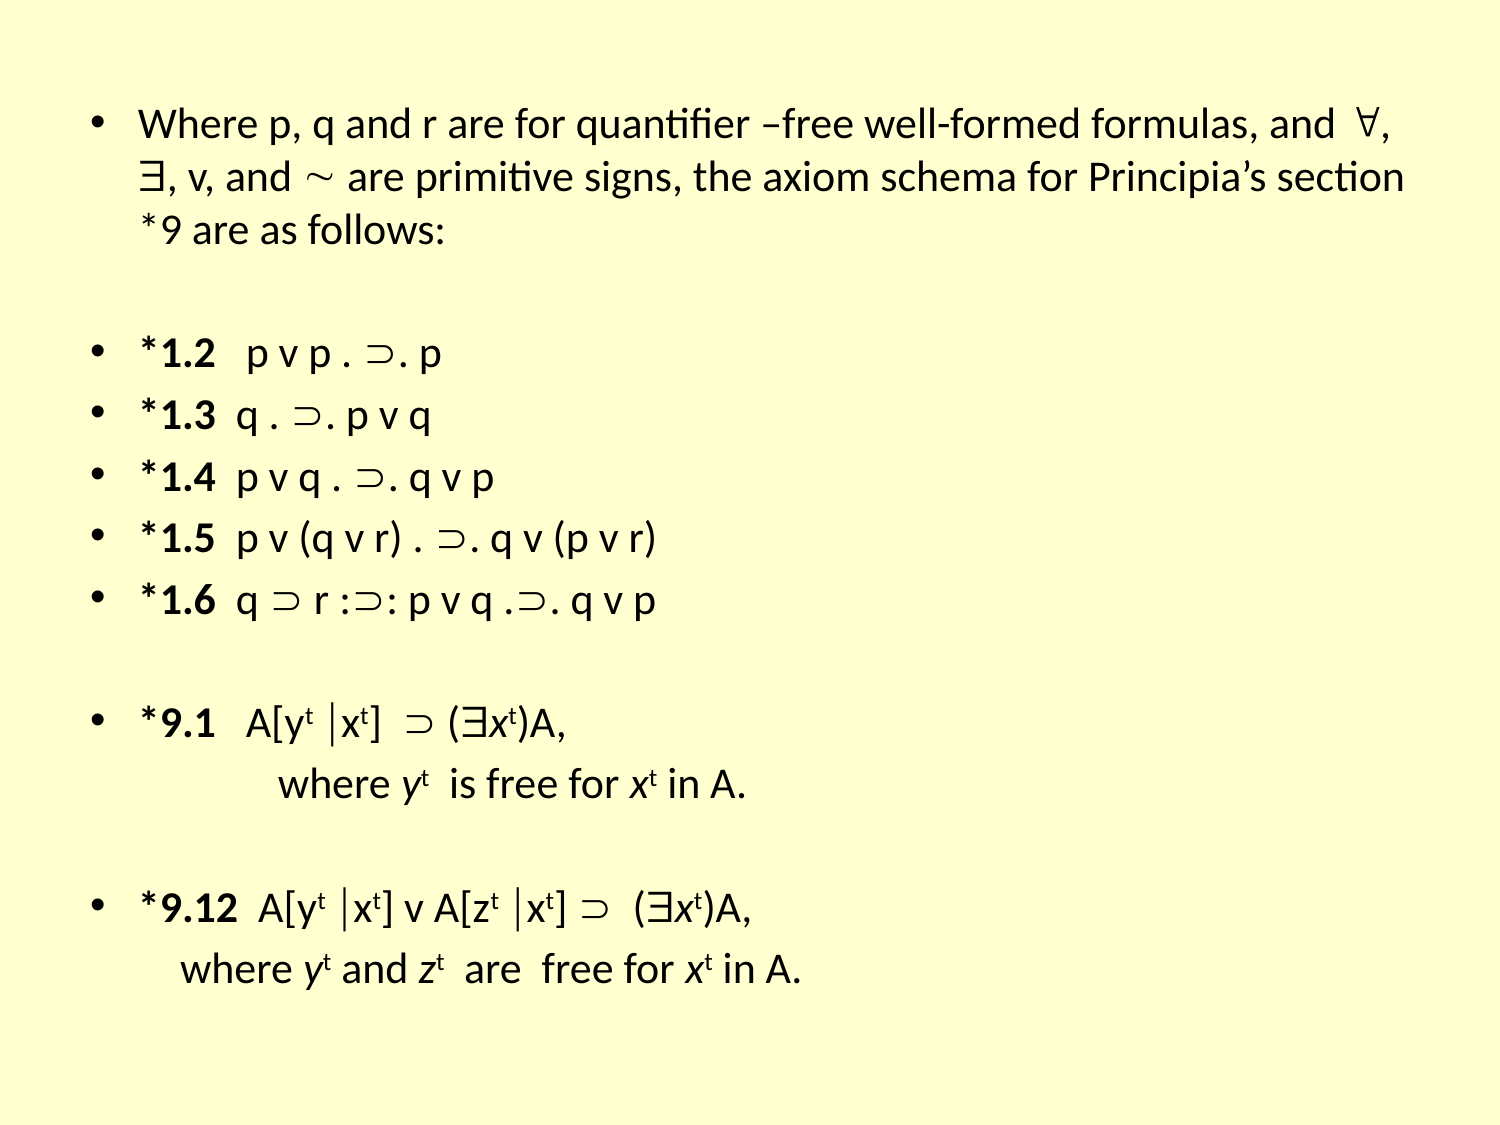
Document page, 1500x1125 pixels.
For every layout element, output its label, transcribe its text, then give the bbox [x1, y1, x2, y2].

list Where p, q and r are for quantifier –free well-formed formulas, and , , v, and  are primitive signs, the axiom schema for Principia’s section *9 are as follows: *1.2 p v p . . p *1.3 q . . p v q *1.4 p v q . . q v p *1.5 p v (q v r) . . q v (p v r) *1.6 q  r :: p v q .. q v p *9.1 A[yt xt]  (xt)A, where yt is free for xt in A. *9.12 A[yt xt] v A[zt xt]  (xt)A, where yt and zt are free for xt in A. [75, 87, 1425, 1005]
